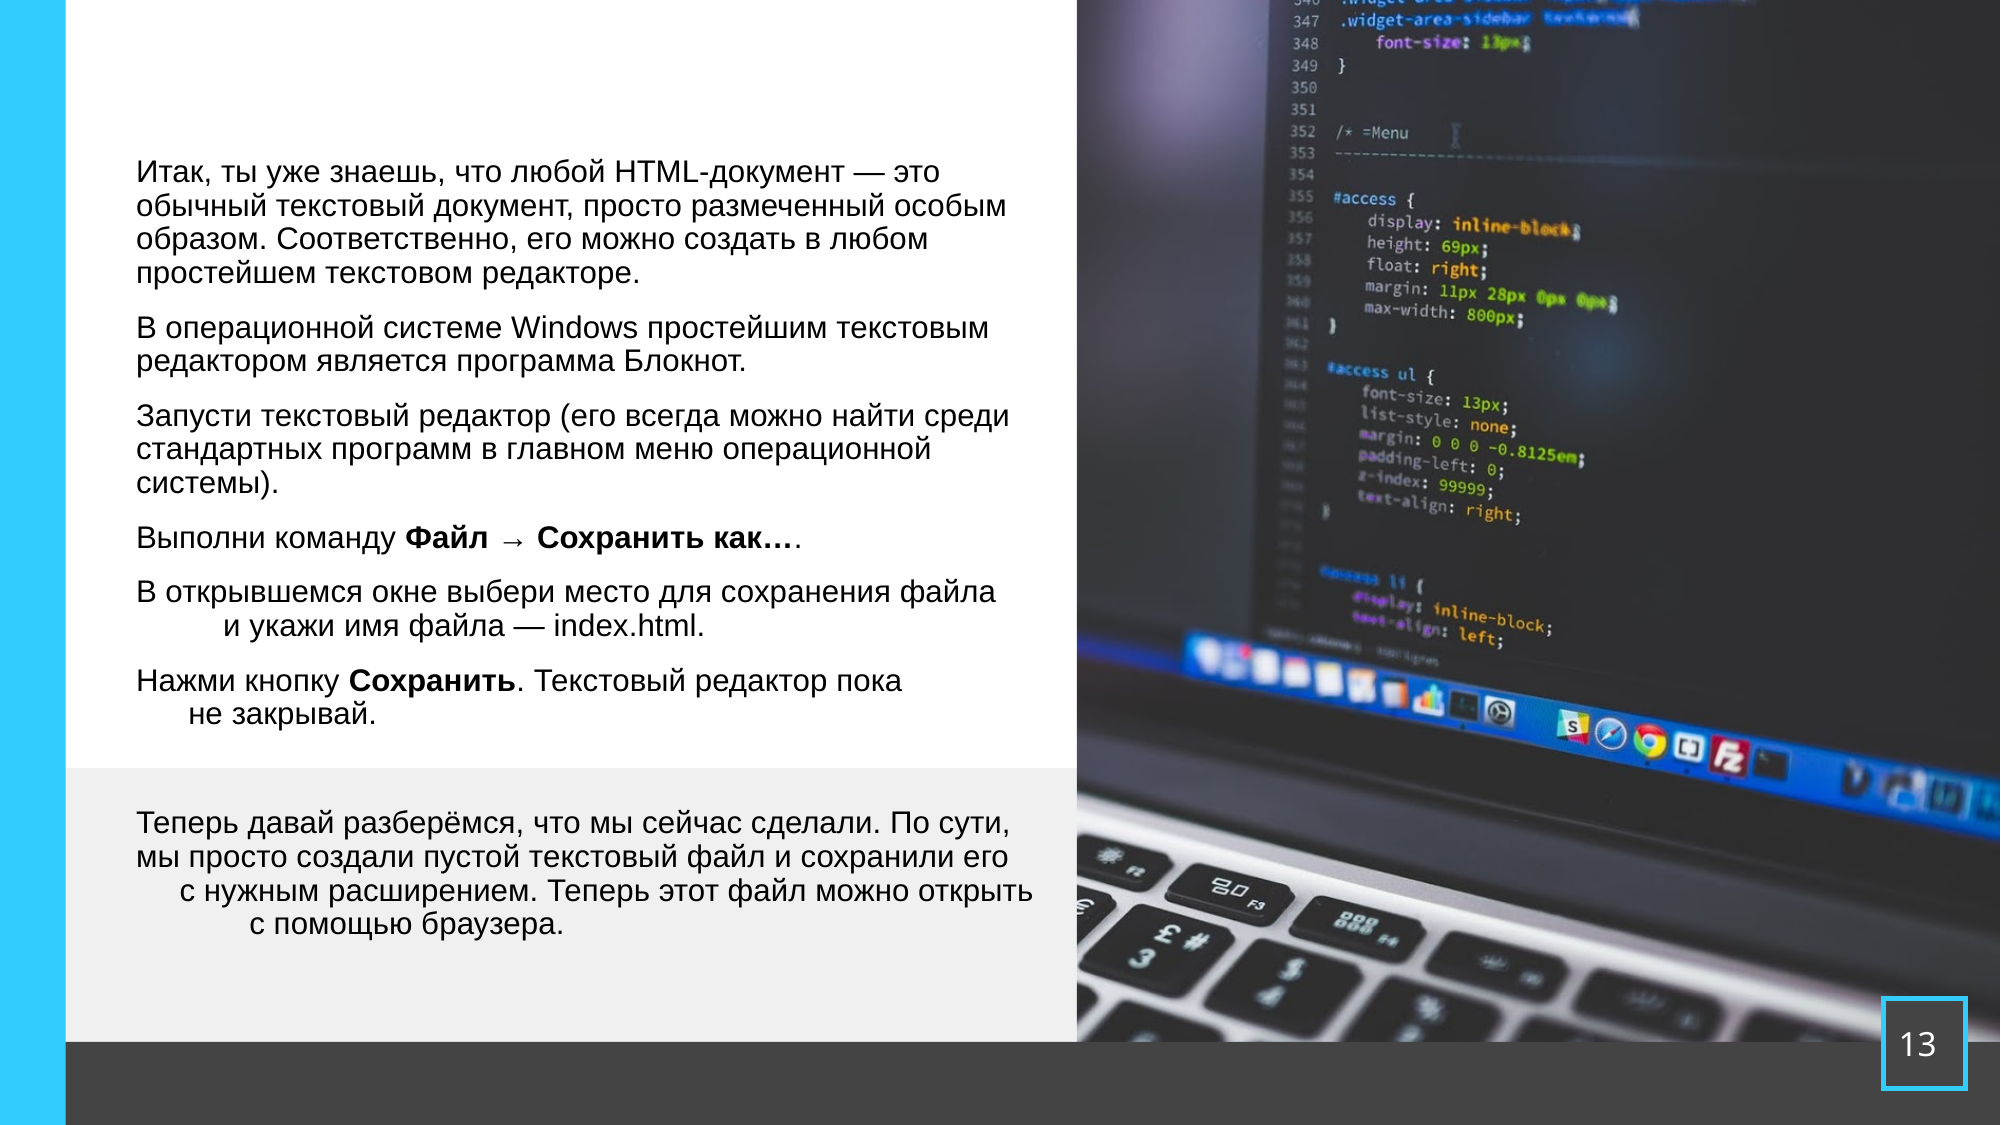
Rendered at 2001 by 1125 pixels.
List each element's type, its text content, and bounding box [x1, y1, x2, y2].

text_box [0, 0, 67, 1125]
text_box [67, 1041, 1076, 1125]
list Итак, ты уже знаешь, что любой HTML-документ — это обычный текстовый документ, просто размеченный особым образом. Соответственно, его можно создать в любом простейшем текстовом редакторе. В операционной системе Windows простейшим текстовым редактором является программа Блокнот. Запусти текстовый редактор (его всегда можно найти среди стандартных программ в главном меню операционной системы). Выполни команду Файл → Сохранить как…. В открывшемся окне выбери место для сохранения файла и укажи имя файла — index.html. Нажми кнопку Сохранить. Текстовый редактор пока не закрывай. Теперь давай разберёмся, что мы сейчас сделали. По сути, мы просто создали пустой текстовый файл и сохранили его с нужным расширением. Теперь этот файл можно открыть с помощью браузера. [121, 148, 1053, 1016]
picture [1076, 0, 2000, 1125]
text_box [67, 767, 1076, 1041]
